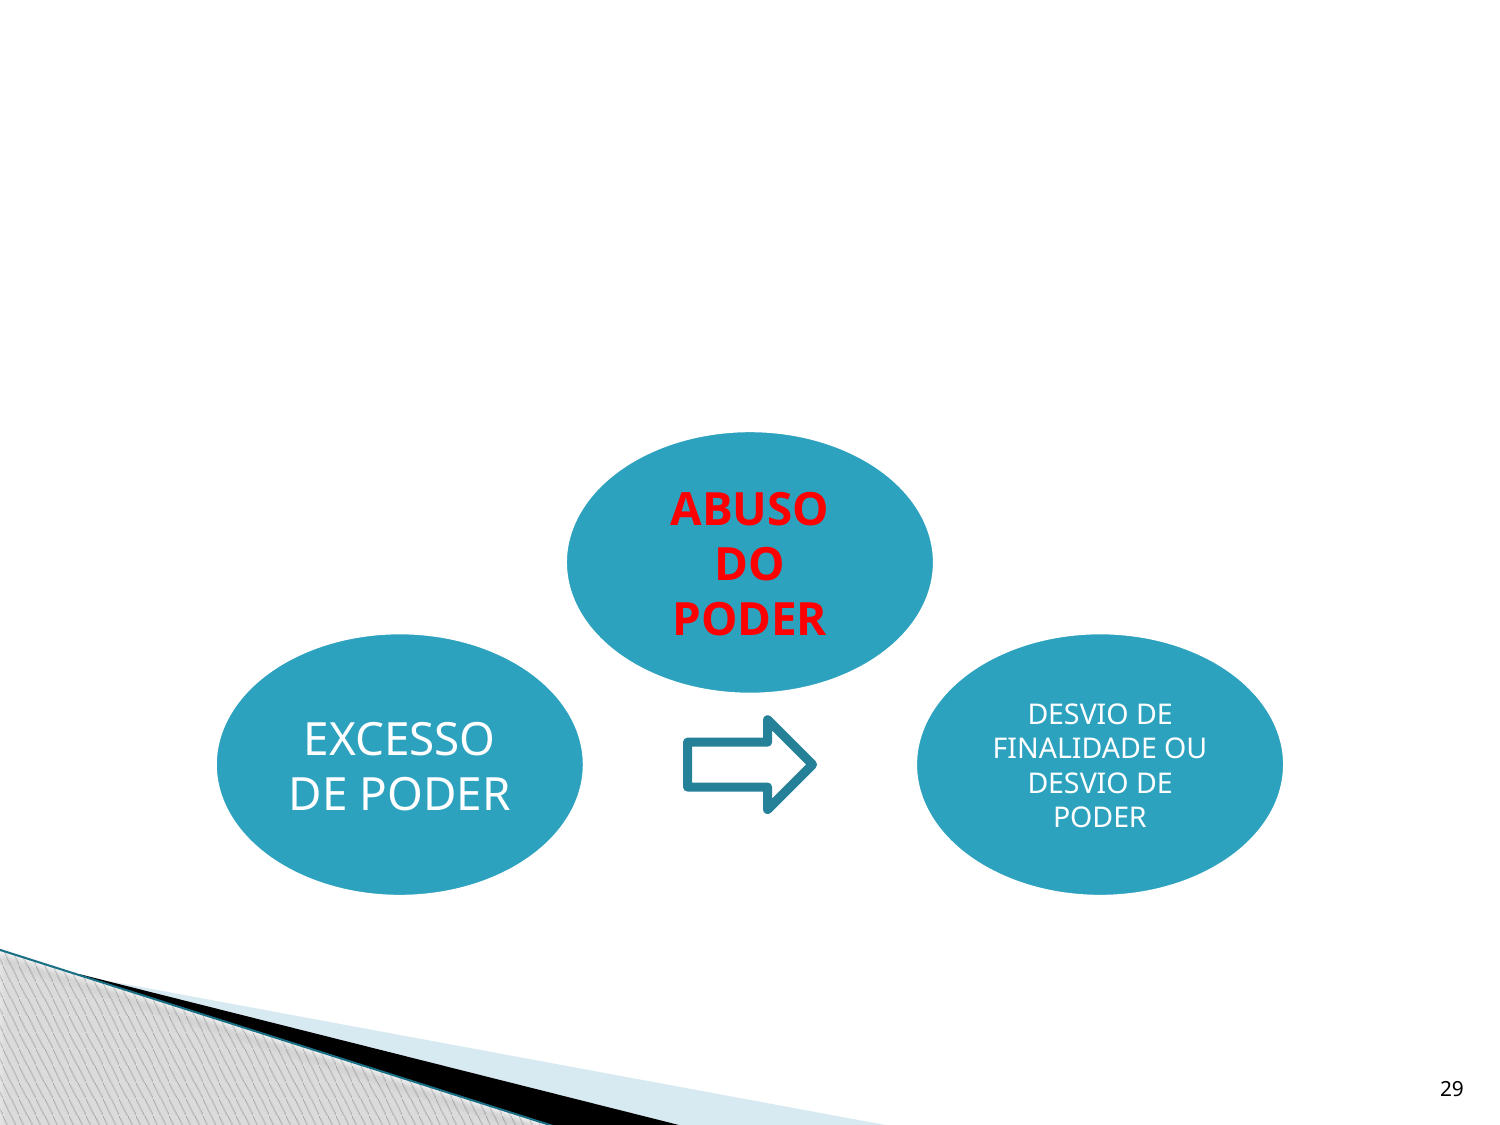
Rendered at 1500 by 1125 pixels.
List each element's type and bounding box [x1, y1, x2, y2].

list [0, 23, 1500, 1102]
